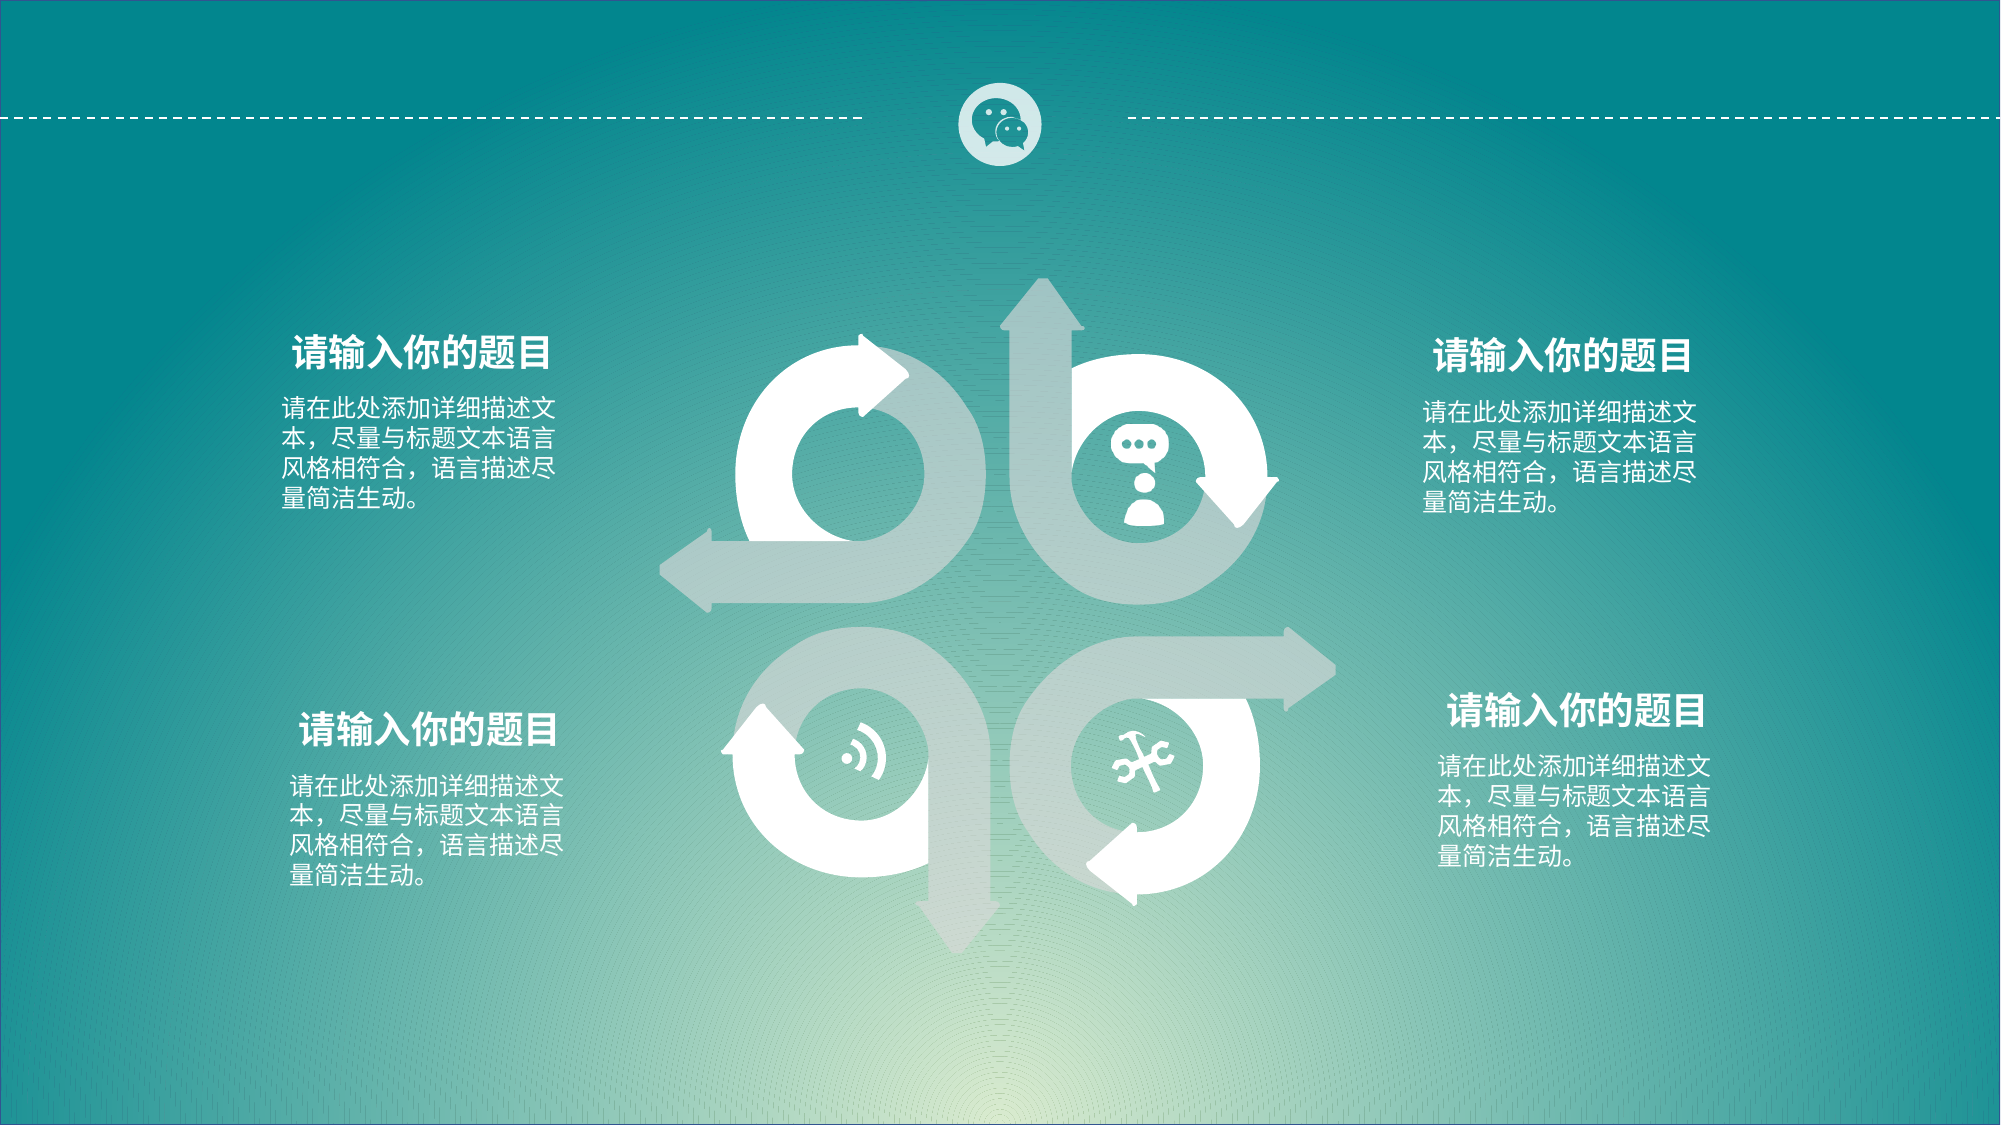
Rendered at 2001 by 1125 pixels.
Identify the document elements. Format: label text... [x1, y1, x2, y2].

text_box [659, 330, 986, 613]
text_box [957, 81, 1043, 168]
text_box 请在此处添加详细描述文本，尽量与标题文本语言风格相符合，语言描述尽量简洁生动。 [266, 385, 578, 520]
text_box 请在此处添加详细描述文本，尽量与标题文本语言风格相符合，语言描述尽量简洁生动。 [1407, 388, 1719, 524]
text_box 请在此处添加详细描述文本，尽量与标题文本语言风格相符合，语言描述尽量简洁生动。 [274, 762, 586, 898]
text_box 请在此处添加详细描述文本，尽量与标题文本语言风格相符合，语言描述尽量简洁生动。 [1422, 743, 1734, 878]
text_box 请输入你的题目 [1431, 679, 1725, 739]
text_box 请输入你的题目 [284, 698, 577, 759]
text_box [1009, 626, 1336, 909]
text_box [718, 626, 1000, 954]
text_box 请输入你的题目 [1417, 324, 1710, 385]
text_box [999, 278, 1282, 605]
text_box 请输入你的题目 [276, 321, 569, 381]
